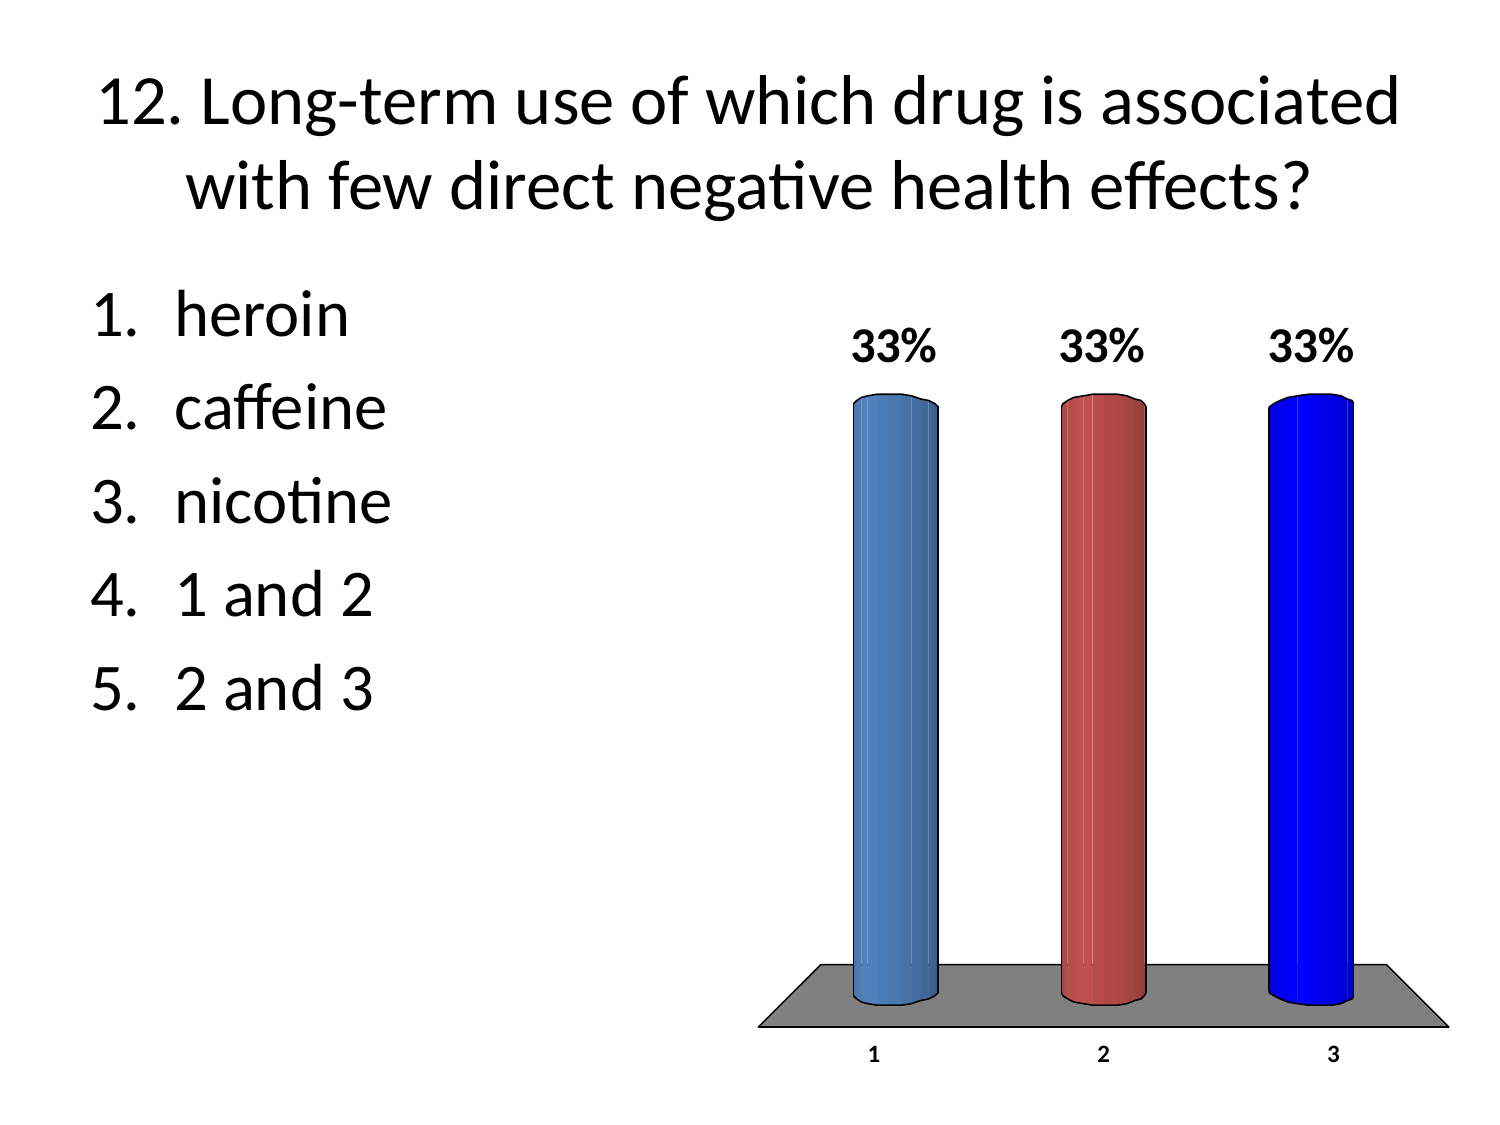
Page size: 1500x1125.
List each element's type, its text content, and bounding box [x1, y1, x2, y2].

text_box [739, 270, 1490, 1115]
list heroin caffeine nicotine 1 and 2 2 and 3 [75, 262, 750, 1005]
title 12. Long-term use of which drug is associated with few direct negative health effects? [75, 45, 1425, 233]
